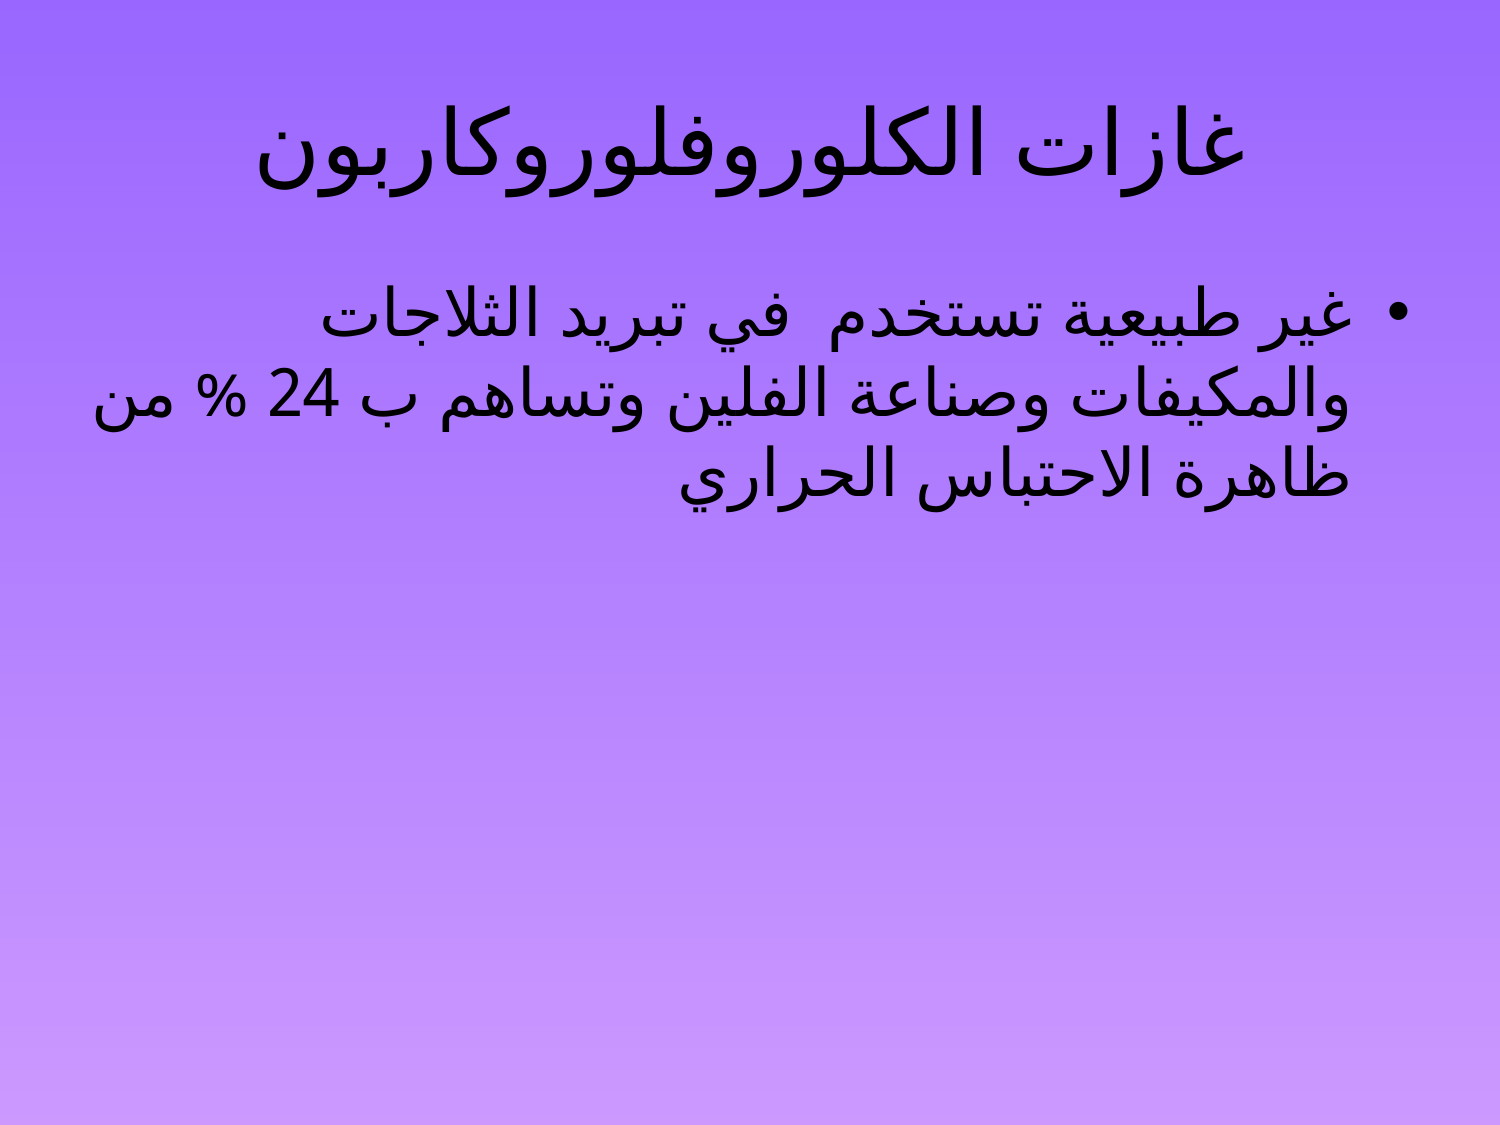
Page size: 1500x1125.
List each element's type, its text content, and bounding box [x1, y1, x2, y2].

title غازات الكلوروفلوروكاربون [75, 45, 1425, 233]
list غير طبيعية تستخدم في تبريد الثلاجات والمكيفات وصناعة الفلين وتساهم ب 24 % من ظاهرة الاحتباس الحراري [75, 262, 1425, 1005]
